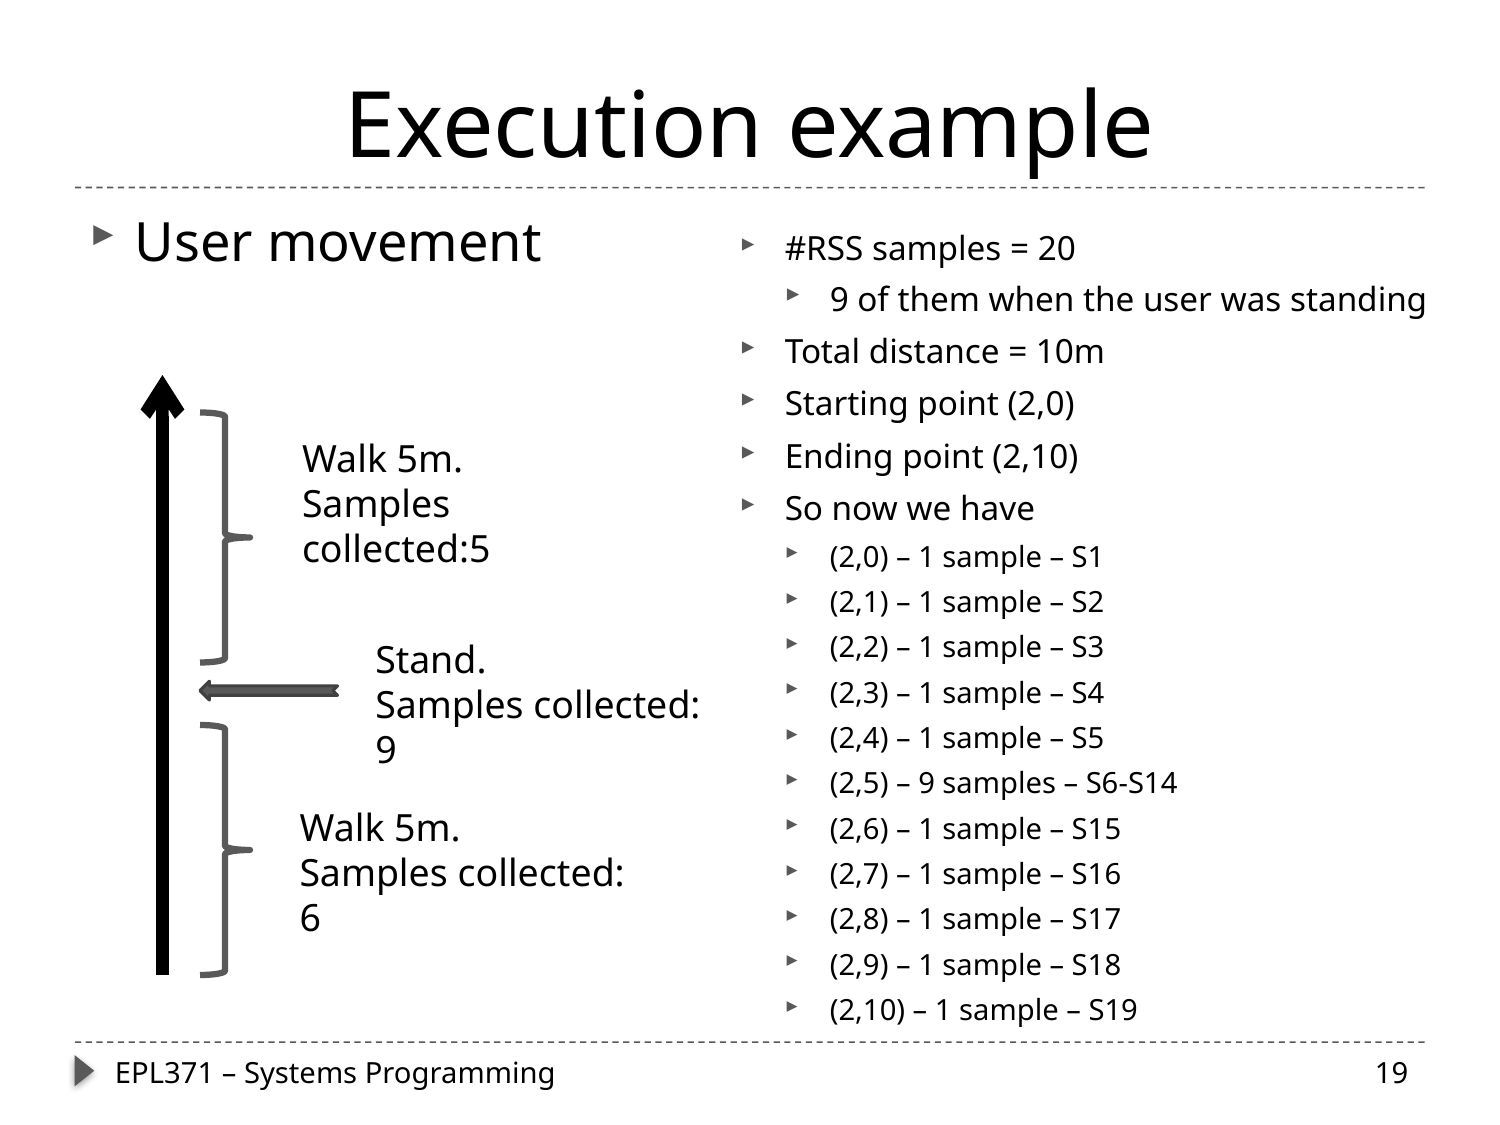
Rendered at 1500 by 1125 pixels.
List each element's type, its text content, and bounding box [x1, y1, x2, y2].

text_box Walk 5m. Samples collected:5 [287, 427, 650, 578]
list User movement [75, 200, 738, 1010]
footer EPL371 – Systems Programming [100, 1046, 676, 1107]
text_box [200, 724, 251, 976]
list #RSS samples = 20 9 of them when the user was standing Total distance = 10m Starting point (2,0) Ending point (2,10) So now we have (2,0) – 1 sample – S1 (2,1) – 1 sample – S2 (2,2) – 1 sample – S3 (2,3) – 1 sample – S4 (2,4) – 1 sample – S5 (2,5) – 9 samples – S6-S14 (2,6) – 1 sample – S15 (2,7) – 1 sample – S16 (2,8) – 1 sample – S17 (2,9) – 1 sample – S18 (2,10) – 1 sample – S19 [725, 220, 1463, 963]
text_box [198, 679, 339, 702]
text_box Walk 5m. Samples collected: 6 [284, 796, 648, 947]
title Execution example [75, 0, 1425, 183]
text_box Stand. Samples collected: 9 [360, 628, 724, 778]
slide_number 19 [1098, 1046, 1424, 1107]
text_box [200, 411, 251, 664]
